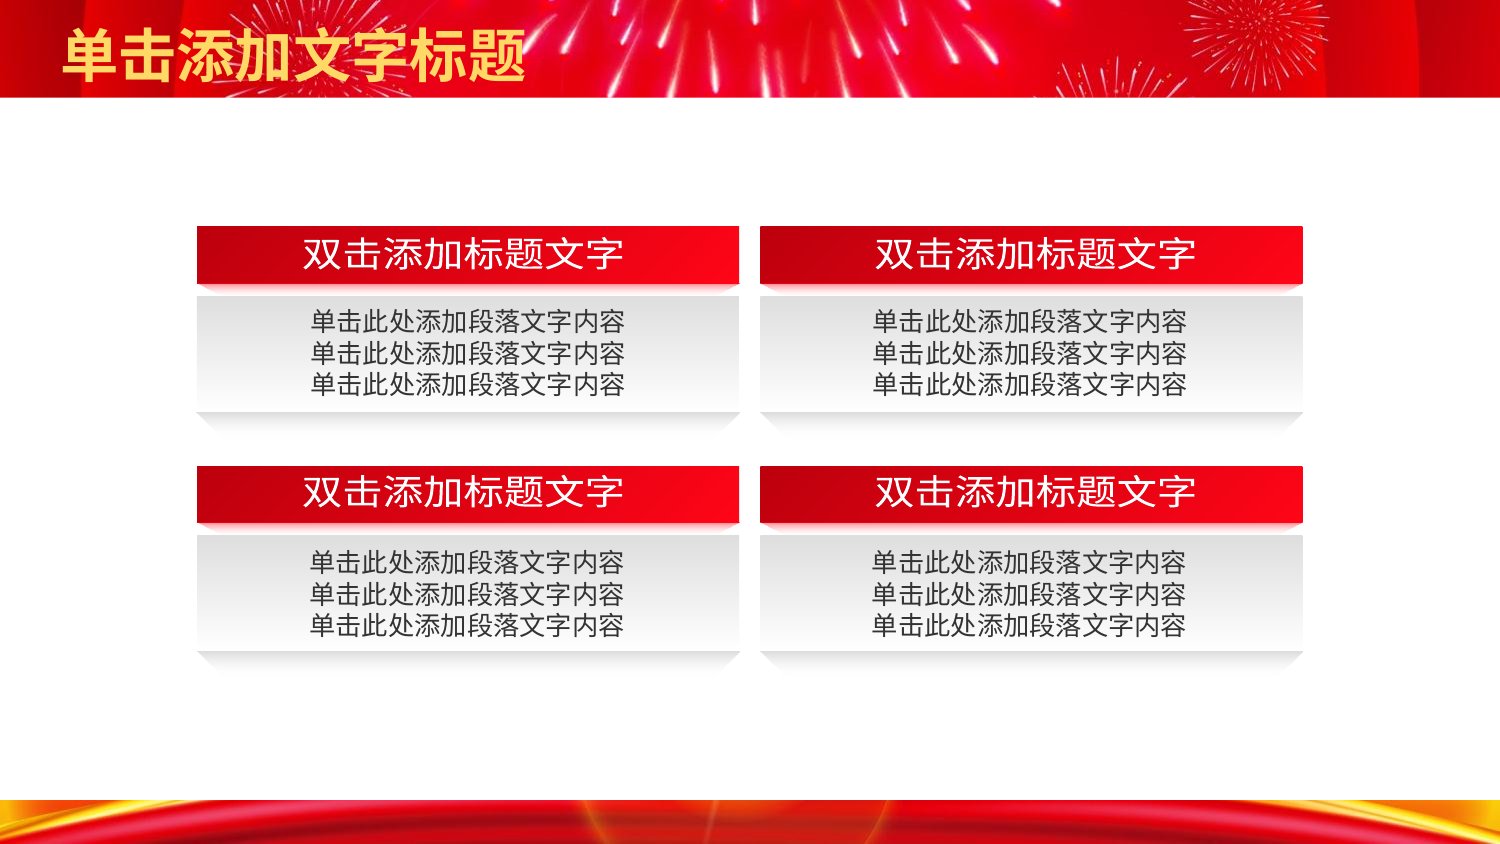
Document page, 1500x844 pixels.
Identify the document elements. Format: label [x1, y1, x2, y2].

text_box [758, 226, 1303, 439]
text_box [759, 466, 1303, 678]
text_box [196, 226, 740, 439]
picture [0, 800, 1500, 844]
text_box [195, 466, 740, 678]
picture [0, 0, 1500, 97]
